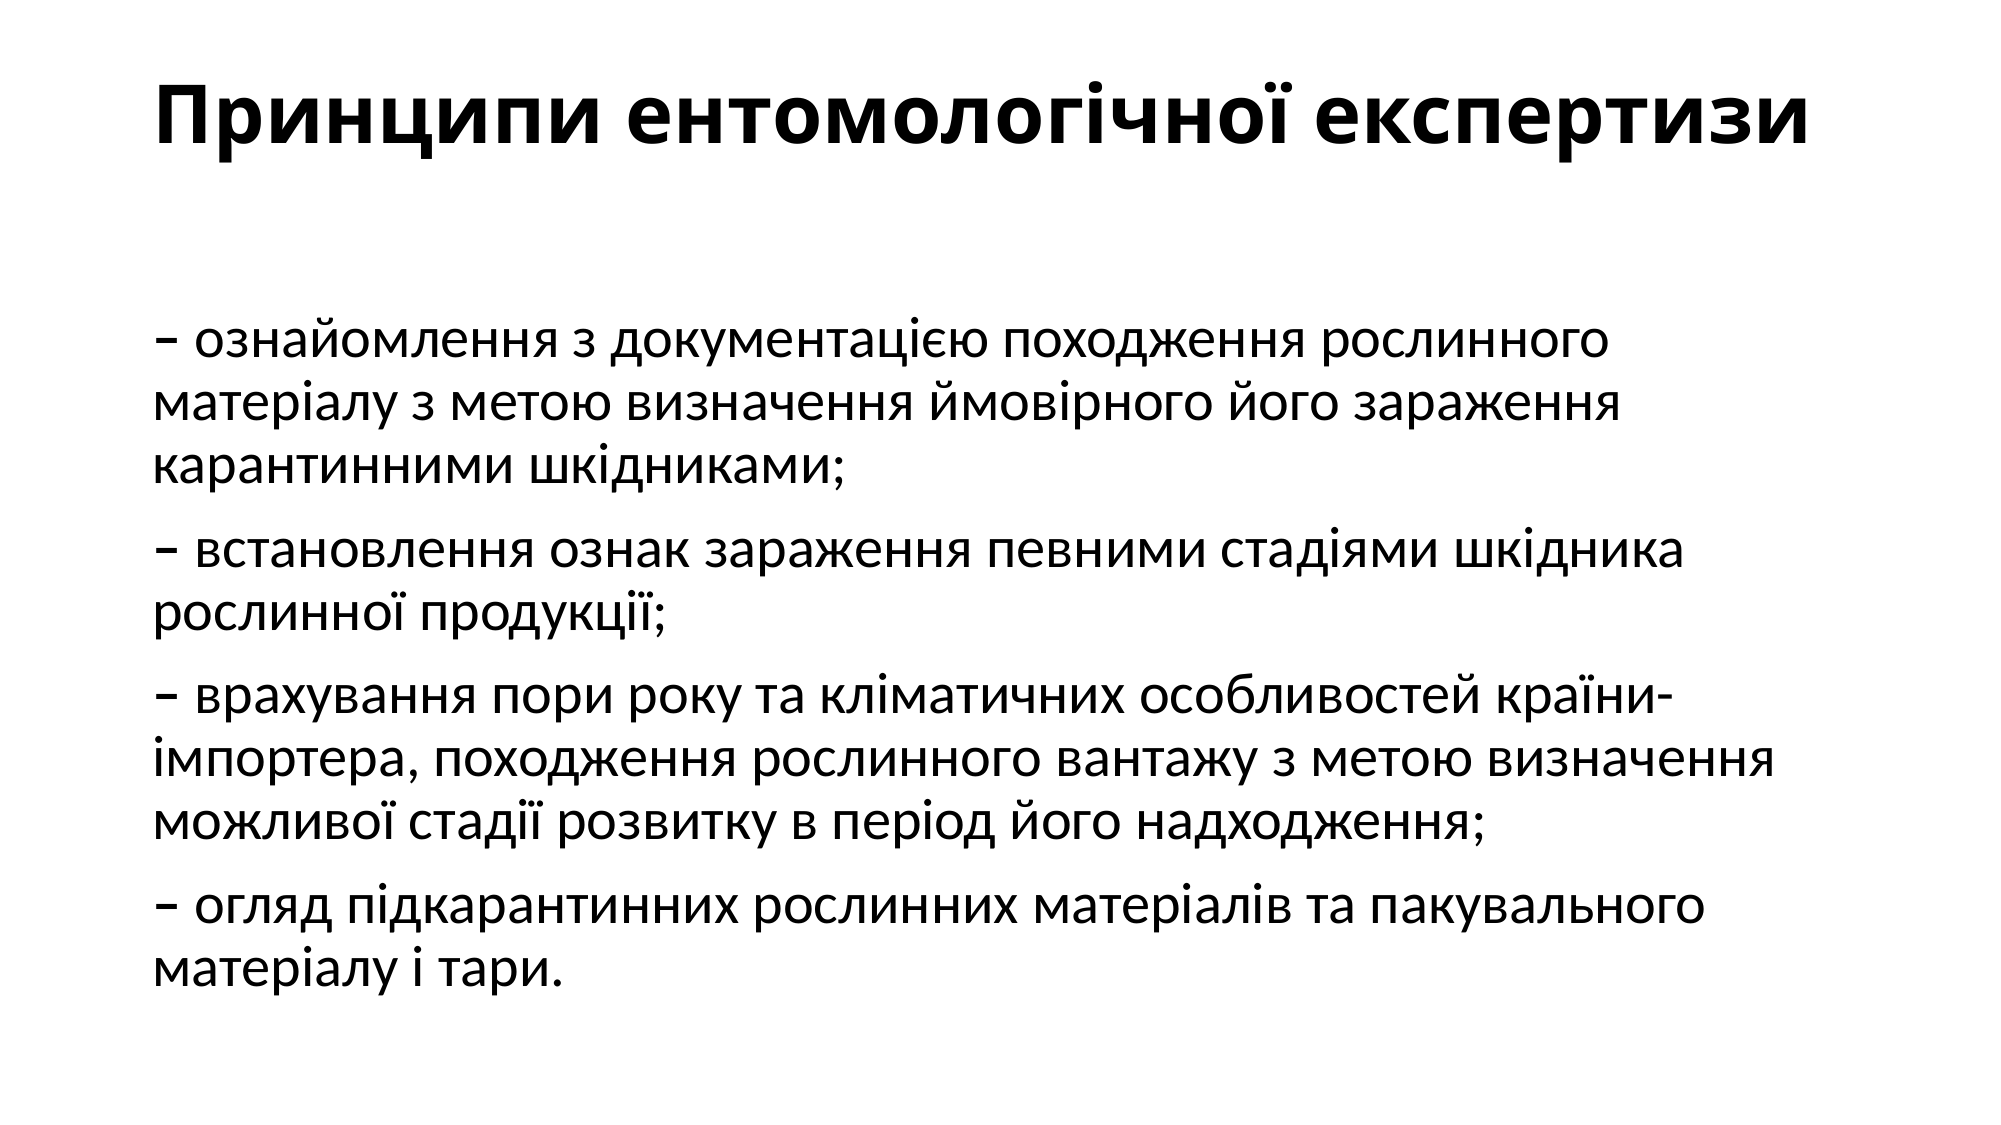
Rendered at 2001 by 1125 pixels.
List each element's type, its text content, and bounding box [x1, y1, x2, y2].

title Принципи ентомологічної експертизи [137, 59, 1863, 174]
list – ознайомлення з документацією походження рослинного матеріалу з метою визначення ймовірного його зараження карантинними шкідниками; – встановлення ознак зараження певними стадіями шкідника рослинної продукції; – врахування пори року та кліматичних особливостей країни-імпортера, походження рослинного вантажу з метою визначення можливої стадії розвитку в період його надходження; – огляд підкарантинних рослинних матеріалів та пакувального матеріалу і тари. [137, 299, 1863, 1014]
